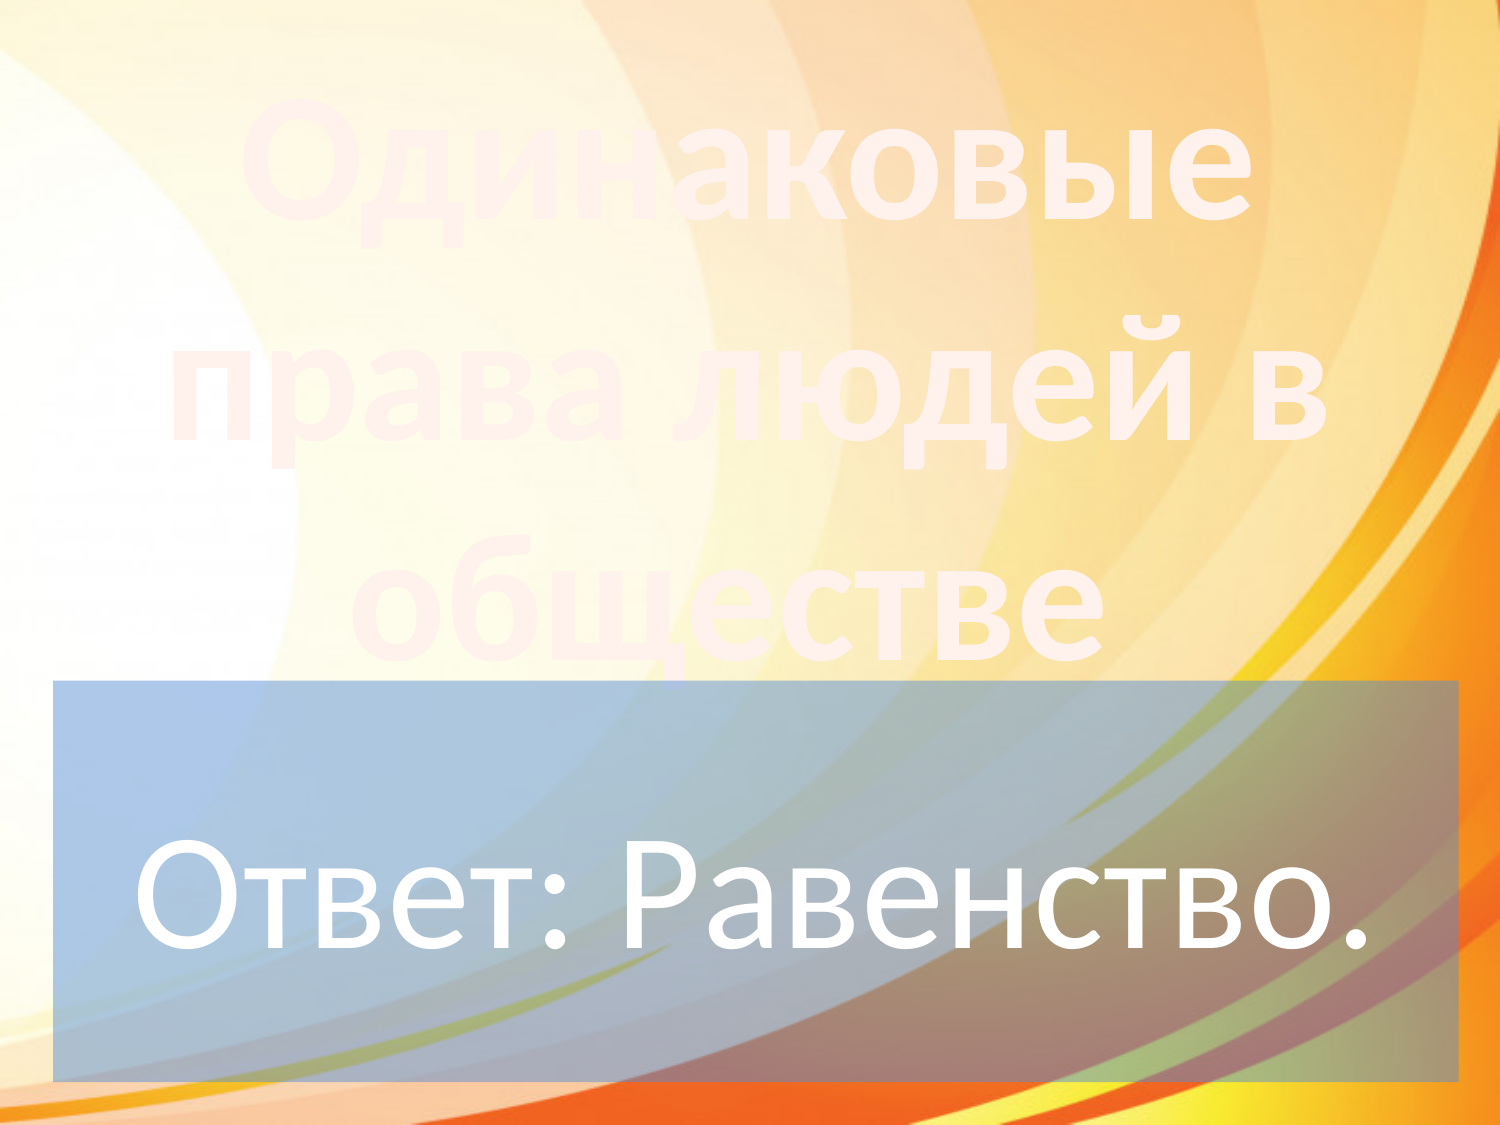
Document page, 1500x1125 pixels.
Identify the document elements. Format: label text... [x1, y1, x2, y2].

text_box Ответ: Равенство. [51, 679, 1461, 1084]
text_box Одинаковые права людей в обществе [57, 29, 1441, 679]
picture [0, 0, 1500, 1125]
